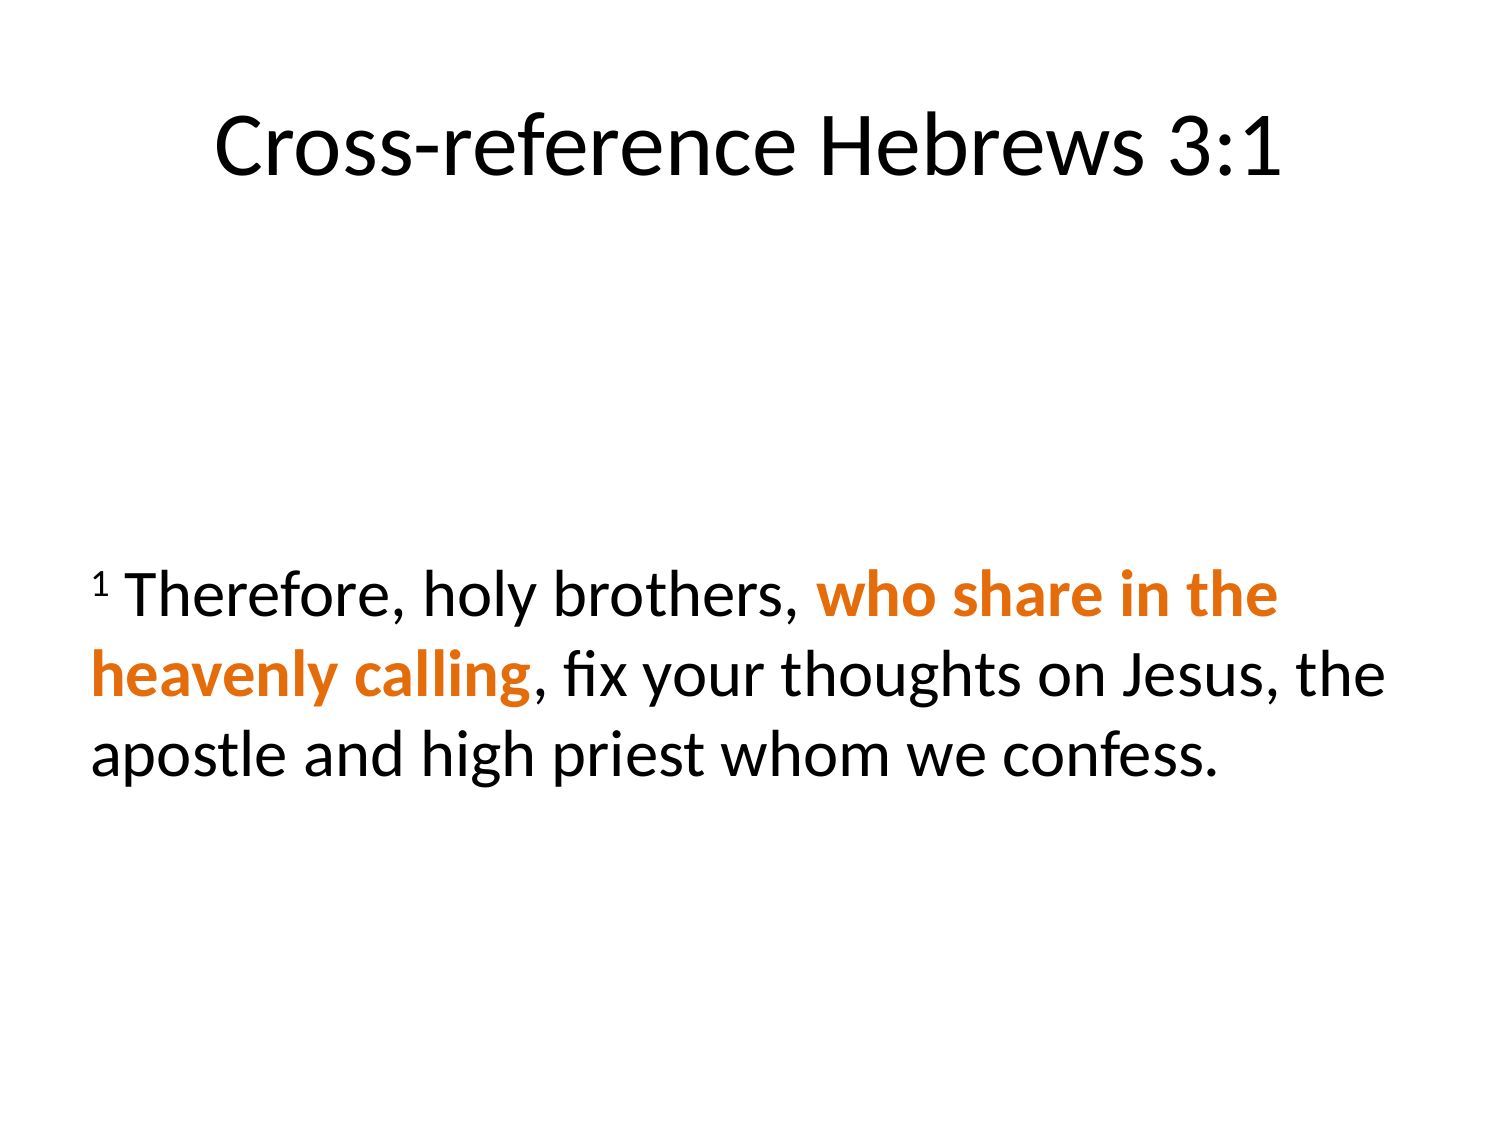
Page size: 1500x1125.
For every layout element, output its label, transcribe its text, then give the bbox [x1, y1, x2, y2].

title Cross-reference Hebrews 3:1 [75, 45, 1425, 233]
list 1 Therefore, holy brothers, who share in the heavenly calling, fix your thoughts on Jesus, the apostle and high priest whom we confess. [75, 262, 1425, 1005]
